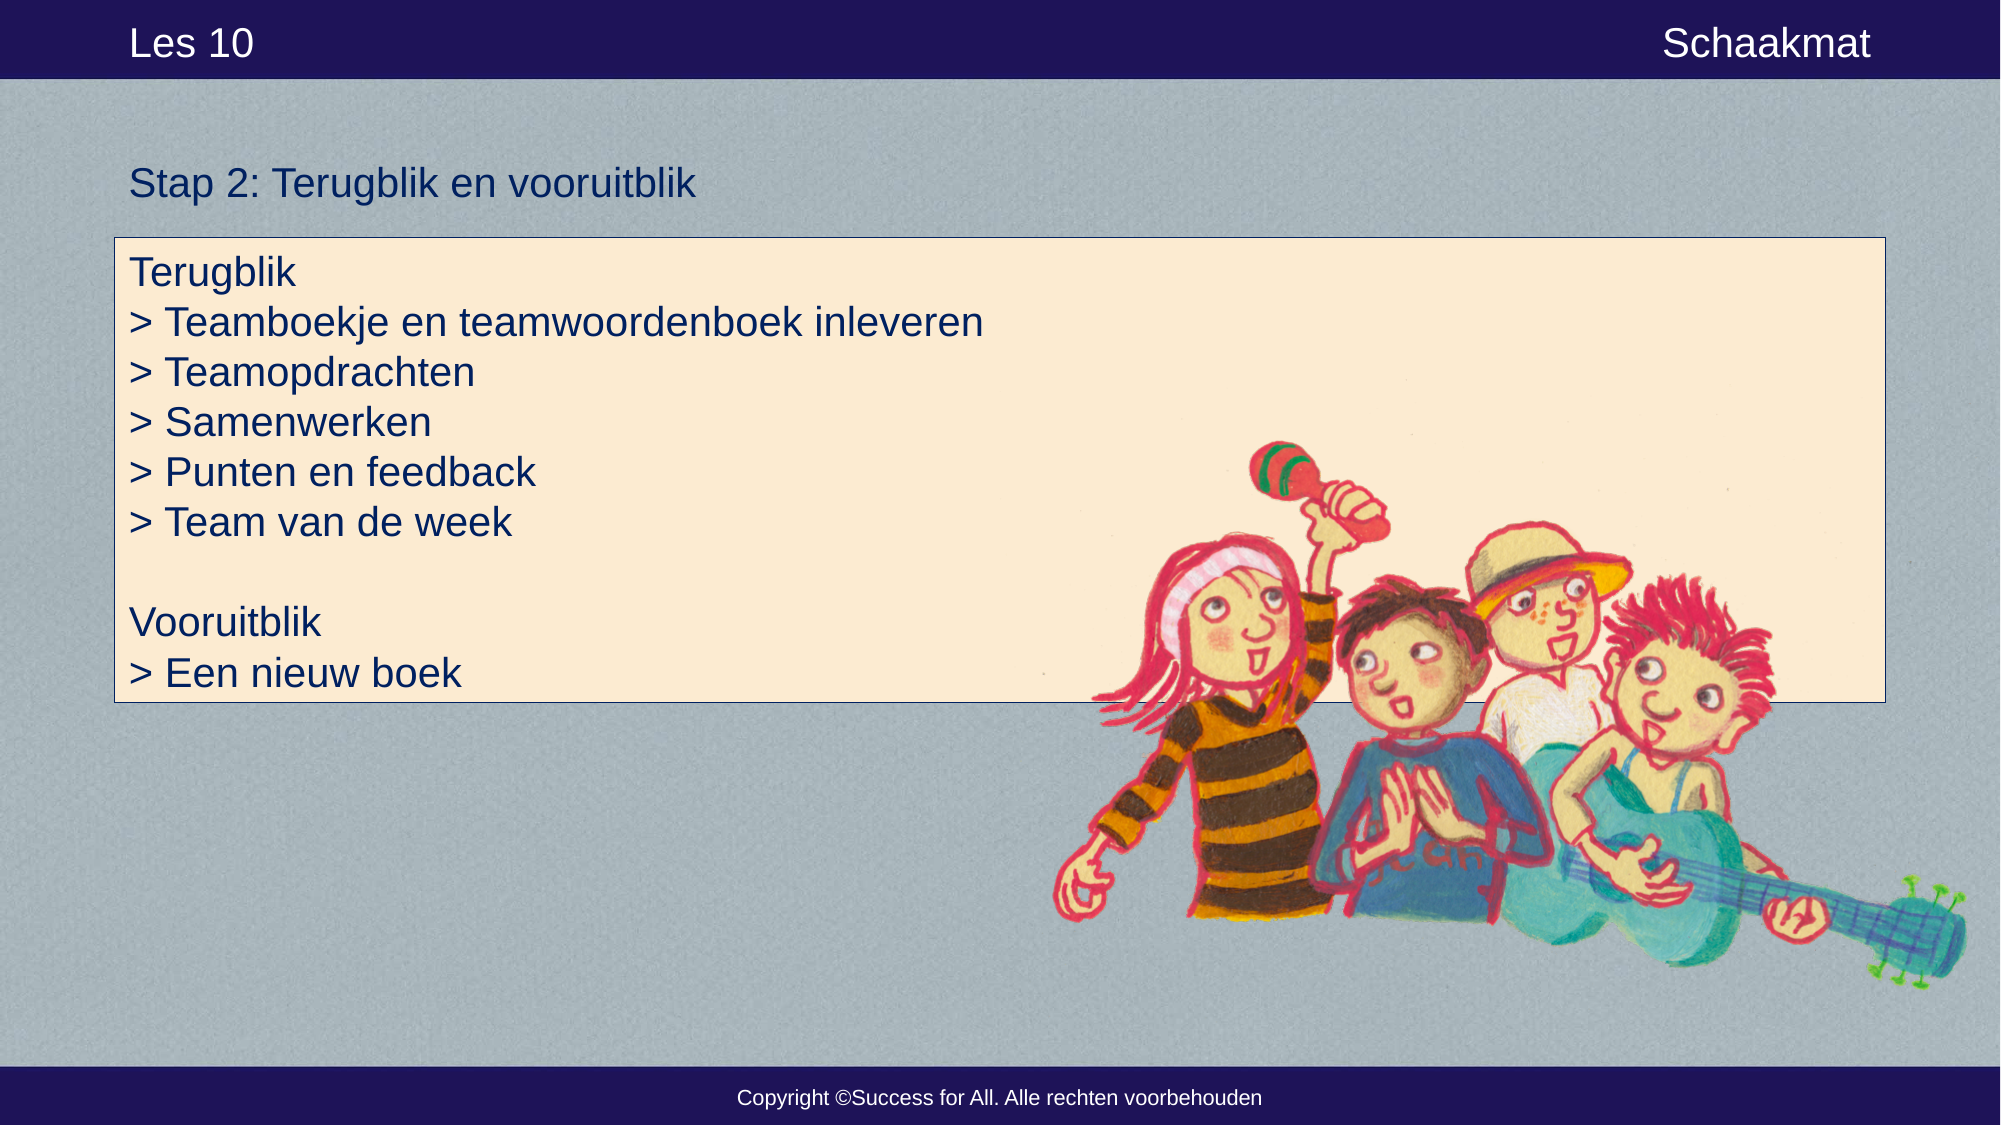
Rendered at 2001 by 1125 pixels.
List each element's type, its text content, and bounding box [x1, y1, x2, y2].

text_box Schaakmat [999, 8, 1886, 73]
text_box Copyright ©Success for All. Alle rechten voorbehouden [0, 1076, 2000, 1125]
picture [0, 0, 2001, 1125]
text_box Les 10 [114, 8, 354, 73]
text_box Terugblik > Teamboekje en teamwoordenboek inleveren > Teamopdrachten > Samenwerken > Punten en feedback > Team van de week Vooruitblik > Een nieuw boek [114, 237, 1886, 703]
text_box Stap 2: Terugblik en vooruitblik [113, 148, 1635, 214]
